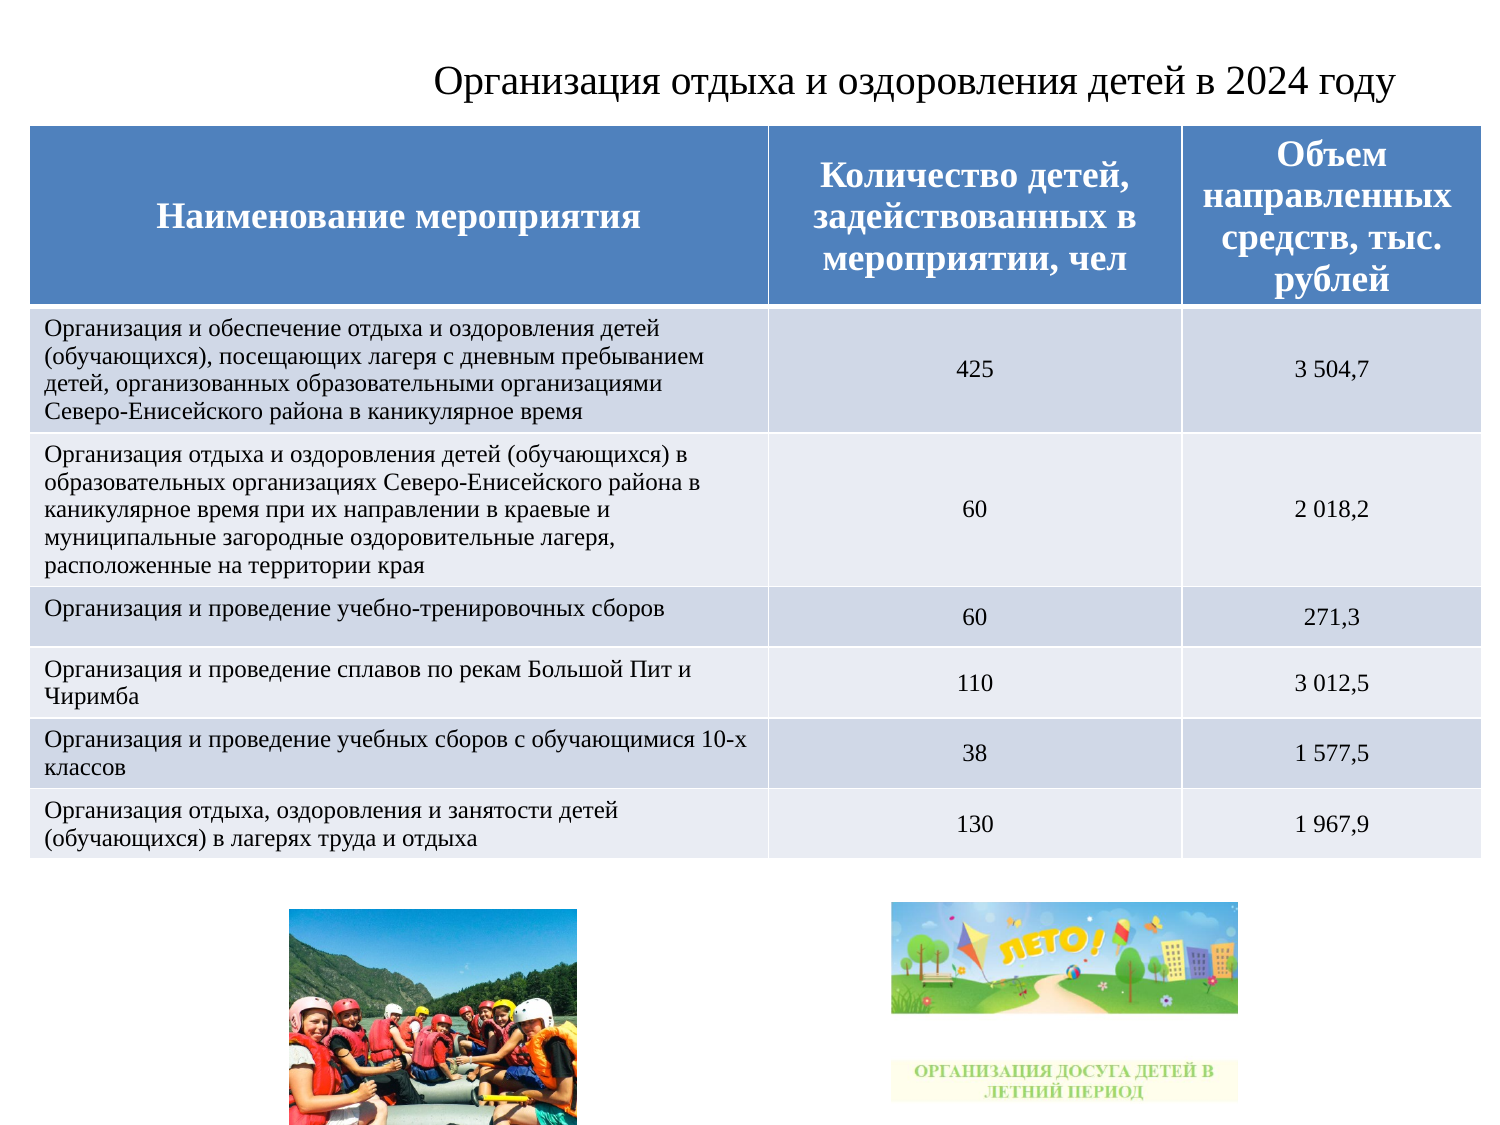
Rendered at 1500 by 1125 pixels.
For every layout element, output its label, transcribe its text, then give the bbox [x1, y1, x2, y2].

table_cell 3 012,5 [1183, 648, 1481, 717]
table_cell 1 577,5 [1183, 719, 1481, 788]
table_cell 1 967,9 [1183, 789, 1481, 858]
table_cell 271,3 [1183, 587, 1481, 646]
table_cell 2 018,2 [1183, 434, 1481, 586]
picture [289, 913, 577, 1125]
table_cell Организация и обеспечение отдыха и оздоровления детей (обучающихся), посещающих лагеря с дневным пребыванием детей, организованных образовательными организациями Северо-Енисейского района в каникулярное время [30, 309, 768, 432]
table_cell Организация отдыха, оздоровления и занятости детей (обучающихся) в лагерях труда и отдыха [30, 789, 768, 858]
table_cell Организация и проведение учебных сборов с обучающимися 10-х классов [30, 719, 768, 788]
picture [891, 902, 1238, 1104]
title Организация отдыха и оздоровления детей в 2024 году [75, 45, 1412, 125]
table_header Количество детей, задействованных в мероприятии, чел [769, 126, 1181, 304]
table_cell 110 [769, 648, 1181, 717]
table_header Объем направленных средств, тыс. рублей [1183, 126, 1481, 304]
table_cell 60 [769, 587, 1181, 646]
table_cell Организация отдыха и оздоровления детей (обучающихся) в образовательных организациях Северо-Енисейского района в каникулярное время при их направлении в краевые и муниципальные загородные оздоровительные лагеря, расположенные на территории края [30, 434, 768, 586]
table_cell Организация и проведение учебно-тренировочных сборов [30, 587, 768, 646]
table_cell 38 [769, 719, 1181, 788]
table_cell 425 [769, 309, 1181, 432]
table_cell 130 [769, 789, 1181, 858]
table_header Наименование мероприятия [30, 126, 768, 304]
table_cell 3 504,7 [1183, 309, 1481, 432]
table_cell 60 [769, 434, 1181, 586]
table_cell Организация и проведение сплавов по рекам Большой Пит и Чиримба [30, 648, 768, 717]
